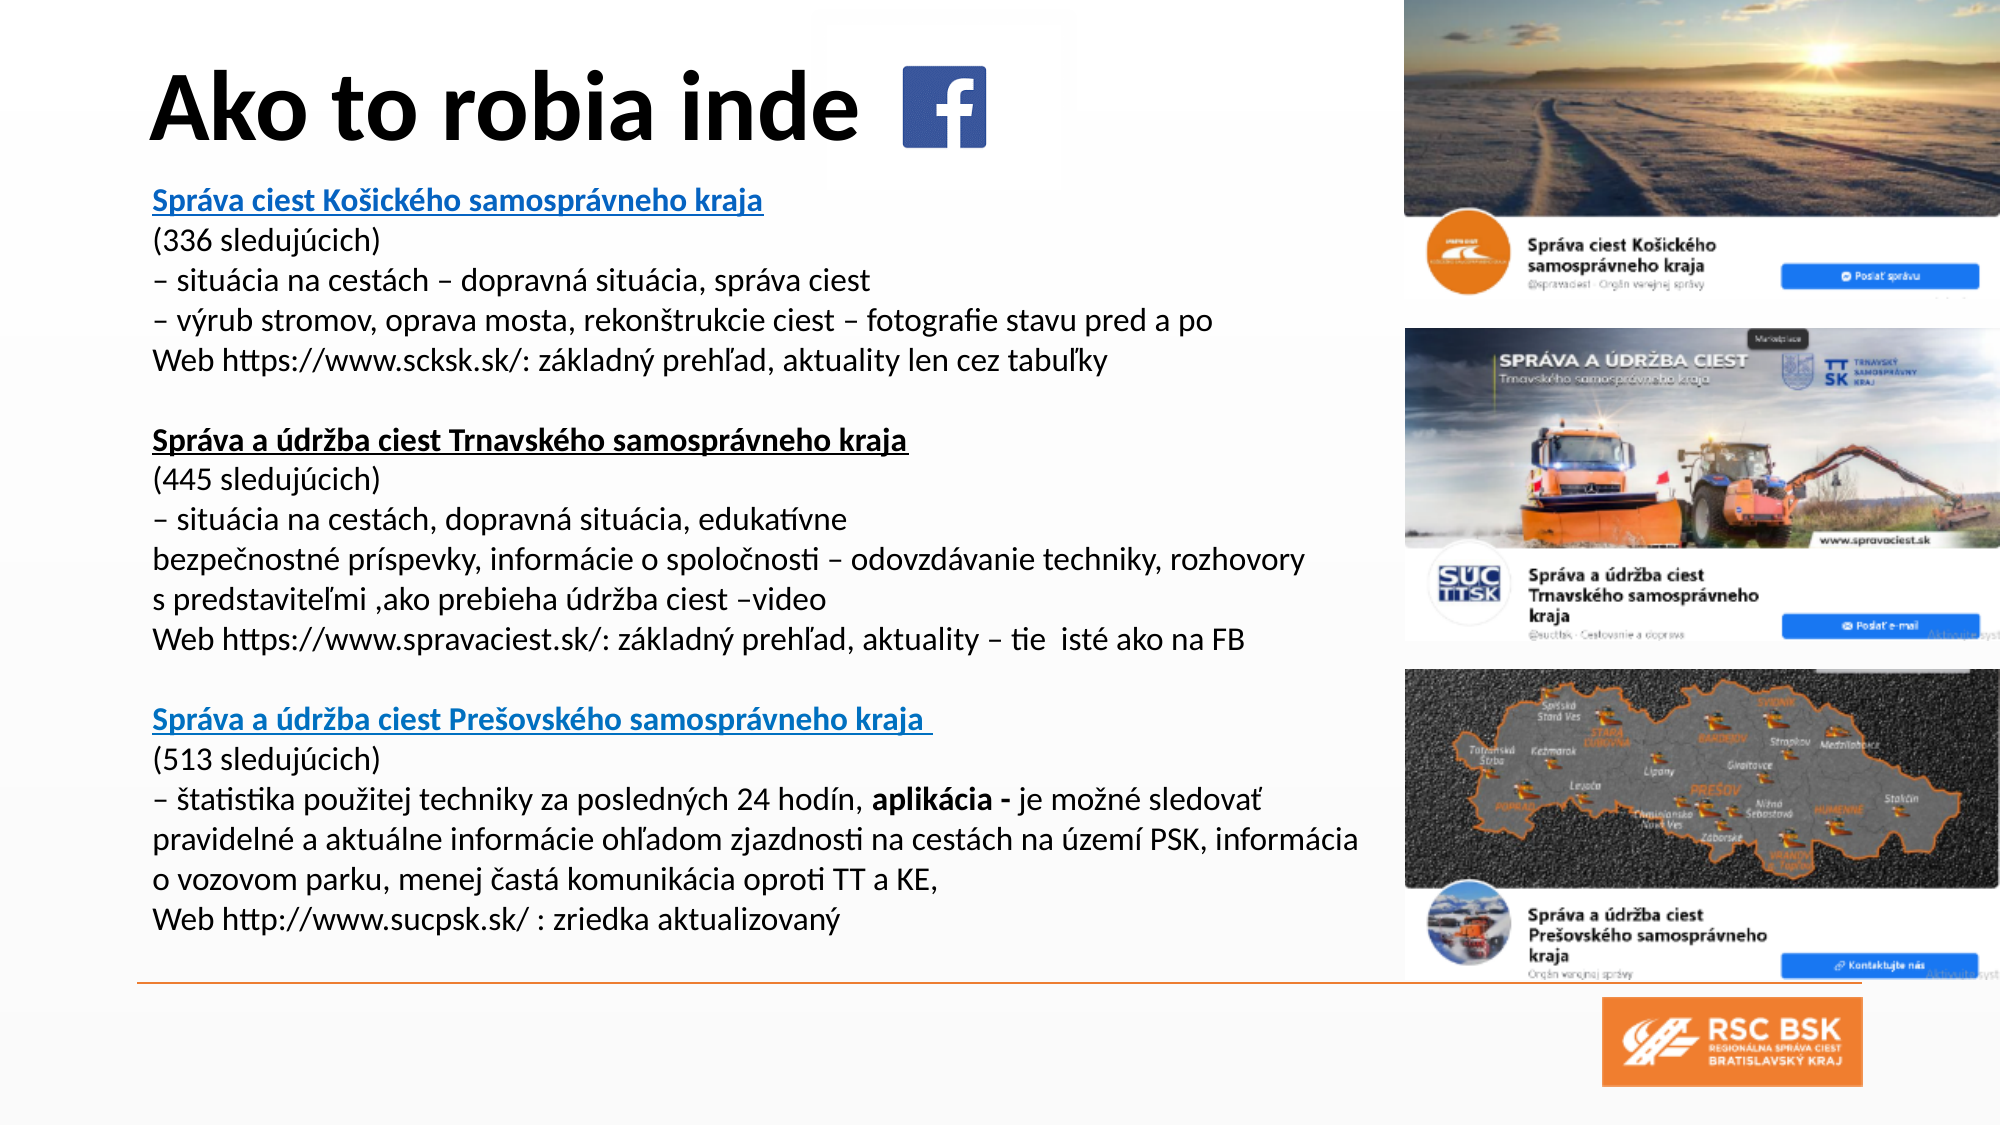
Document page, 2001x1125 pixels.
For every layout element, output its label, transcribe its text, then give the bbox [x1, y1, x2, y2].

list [1602, 997, 1863, 1087]
text_box Správa ciest Košického samosprávneho kraja (336 sledujúcich) – situácia na cestách – dopravná situácia, správa ciest – výrub stromov, oprava mosta, rekonštrukcie ciest – fotografie stavu pred a po Web https://www.scksk.sk/: základný prehľad, aktuality len cez tabuľky Správa a údržba ciest Trnavského samosprávneho kraja (445 sledujúcich) – situácia na cestách, dopravná situácia, edukatívne bezpečnostné príspevky, informácie o spoločnosti – odovzdávanie techniky, rozhovory s predstaviteľmi ,ako prebieha údržba ciest –video Web https://www.spravaciest.sk/: základný prehľad, aktuality – tie isté ako na FB Správa a údržba ciest Prešovského samosprávneho kraja (513 sledujúcich) – štatistika použitej techniky za posledných 24 hodín, aplikácia - je možné sledovať pravidelné a aktuálne informácie ohľadom zjazdnosti na cestách na území PSK, informácia o vozovom parku, menej častá komunikácia oproti TT a KE, Web http://www.sucpsk.sk/ : zriedka aktualizovaný [137, 170, 1950, 1012]
picture [1405, 328, 2000, 641]
picture [826, 25, 1062, 190]
title Ako to robia inde [134, 0, 1404, 204]
picture [1405, 669, 2000, 980]
picture [1404, 0, 2000, 299]
